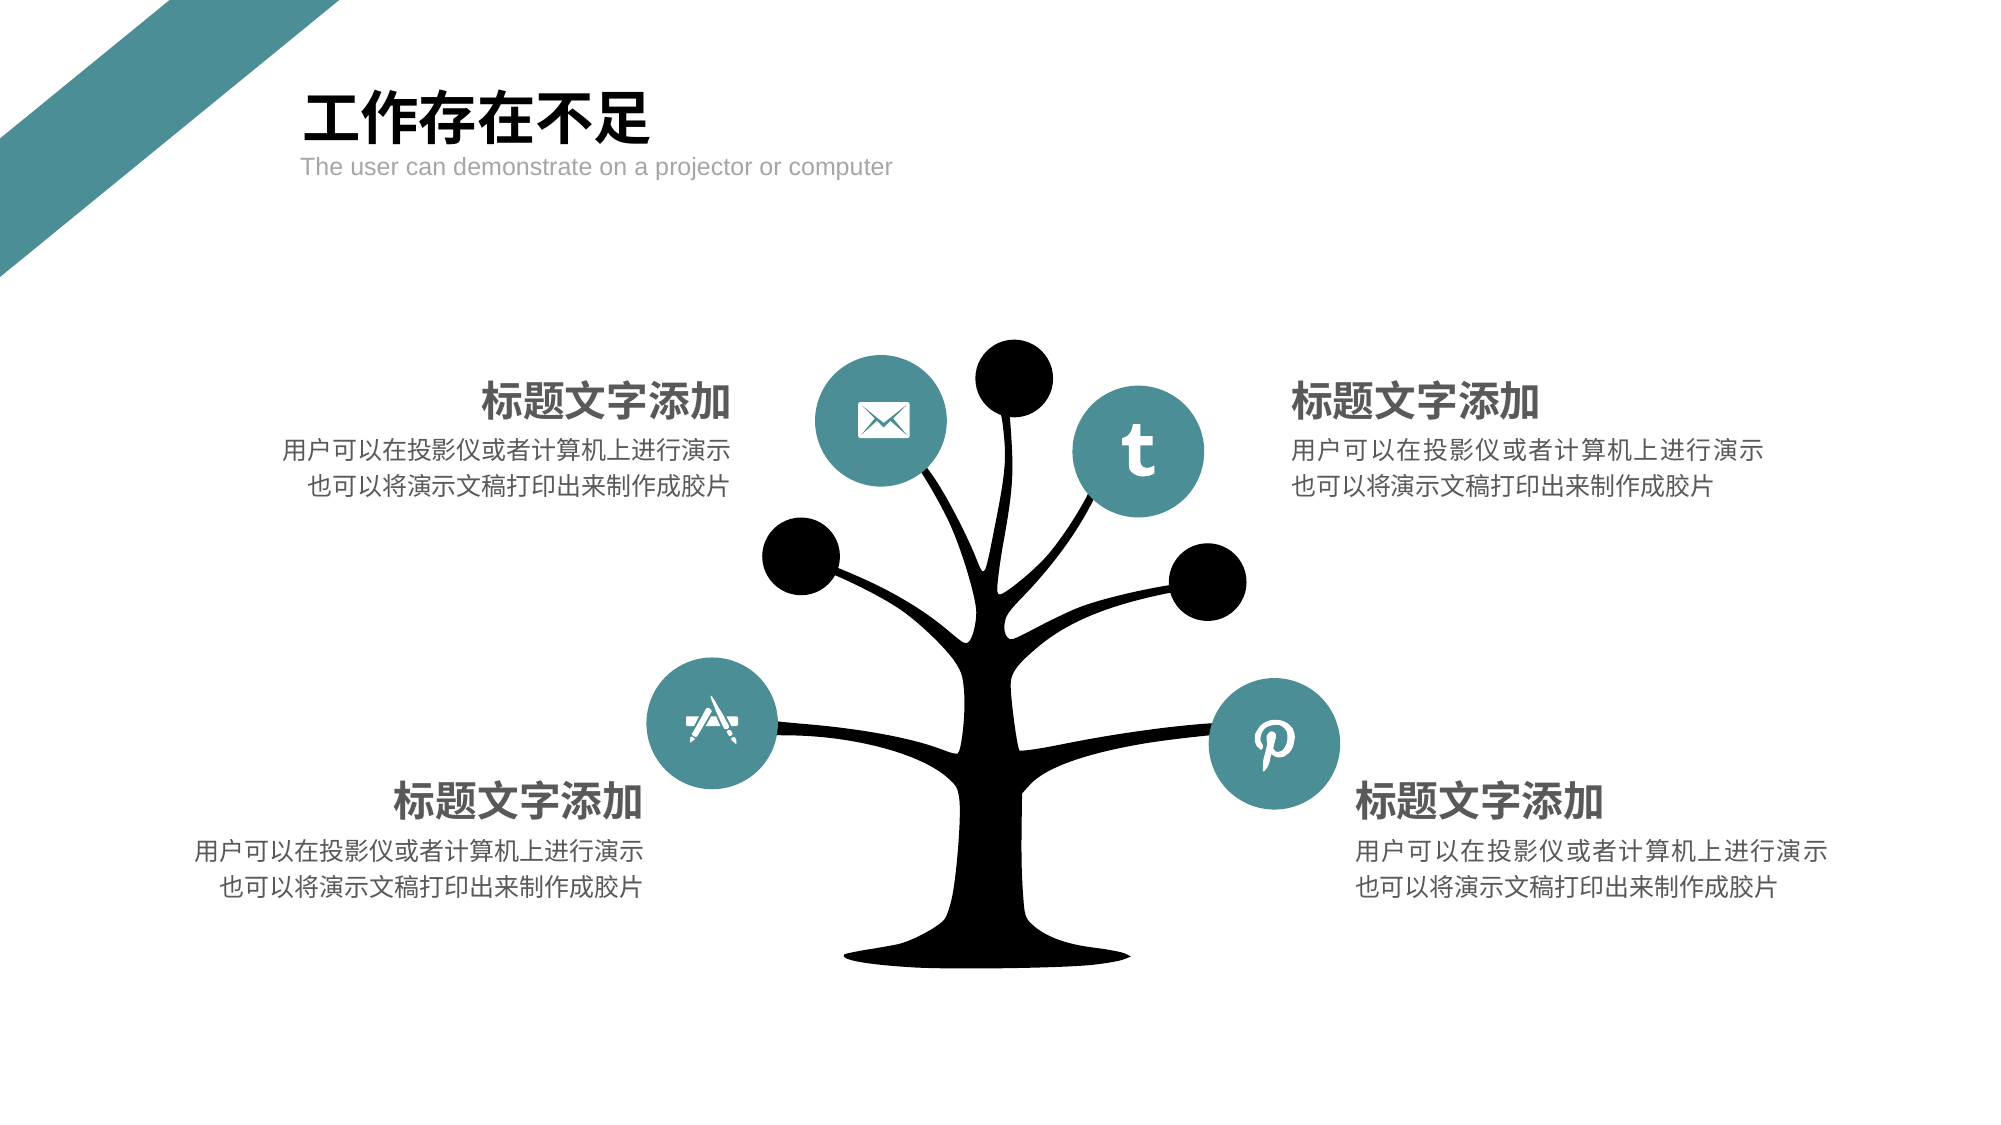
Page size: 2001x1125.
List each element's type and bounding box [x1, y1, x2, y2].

text_box [1340, 757, 1844, 911]
text_box [975, 339, 1054, 418]
text_box [1072, 385, 1205, 518]
text_box [242, 357, 747, 510]
text_box [155, 757, 660, 911]
text_box [285, 73, 1116, 189]
text_box [762, 517, 840, 596]
text_box [1168, 543, 1247, 621]
text_box [1208, 678, 1341, 810]
text_box [814, 355, 947, 487]
text_box [646, 657, 778, 790]
text_box [778, 416, 1208, 969]
text_box [1276, 357, 1781, 510]
